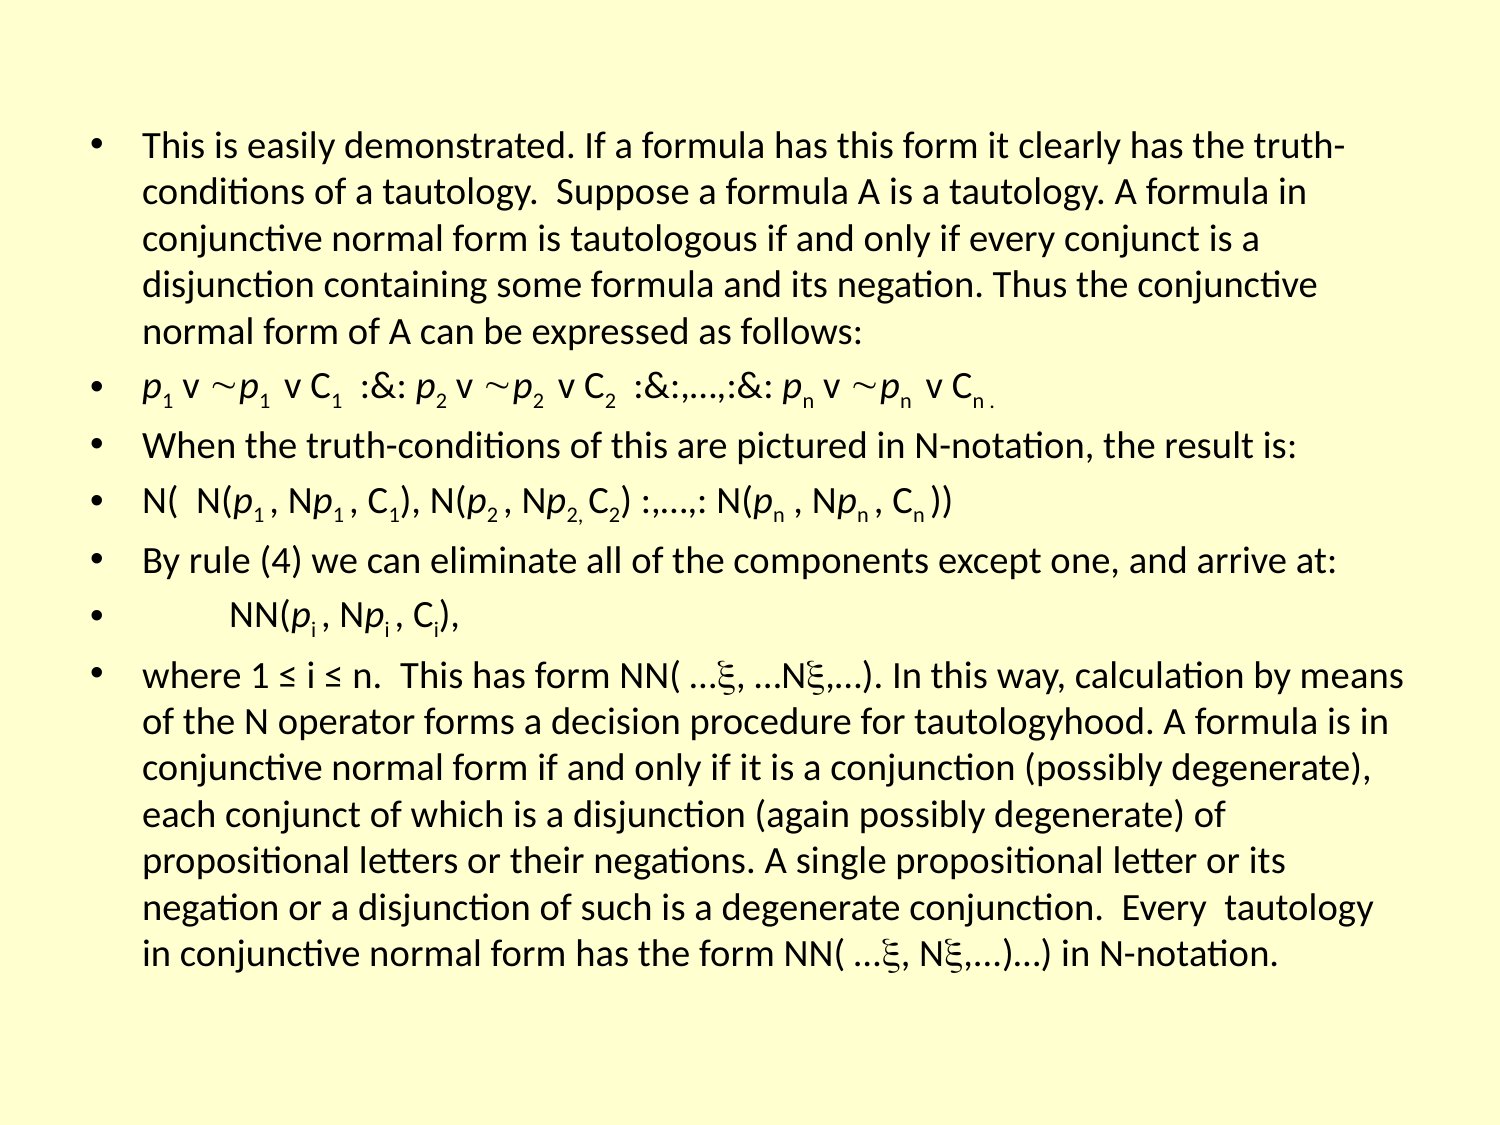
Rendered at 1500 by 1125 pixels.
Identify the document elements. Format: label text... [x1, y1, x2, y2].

list This is easily demonstrated. If a formula has this form it clearly has the truth-conditions of a tautology. Suppose a formula A is a tautology. A formula in conjunctive normal form is tautologous if and only if every conjunct is a disjunction containing some formula and its negation. Thus the conjunctive normal form of A can be expressed as follows: p1 v p1 v C1 :&: p2 v p2 v C2 :&:,…,:&: pn v pn v Cn . When the truth-conditions of this are pictured in N-notation, the result is: N( N(p1 , Np1 , C1), N(p2 , Np2, C2) :,…,: N(pn , Npn , Cn )) By rule (4) we can eliminate all of the components except one, and arrive at: NN(pi , Npi , Ci), where 1 ≤ i ≤ n. This has form NN( …, …N,…). In this way, calculation by means of the N operator forms a decision procedure for tautologyhood. A formula is in conjunctive normal form if and only if it is a conjunction (possibly degenerate), each conjunct of which is a disjunction (again possibly degenerate) of propositional letters or their negations. A single propositional letter or its negation or a disjunction of such is a degenerate conjunction. Every tautology in conjunctive normal form has the form NN( …, N,...)…) in N-notation. [75, 112, 1425, 1005]
